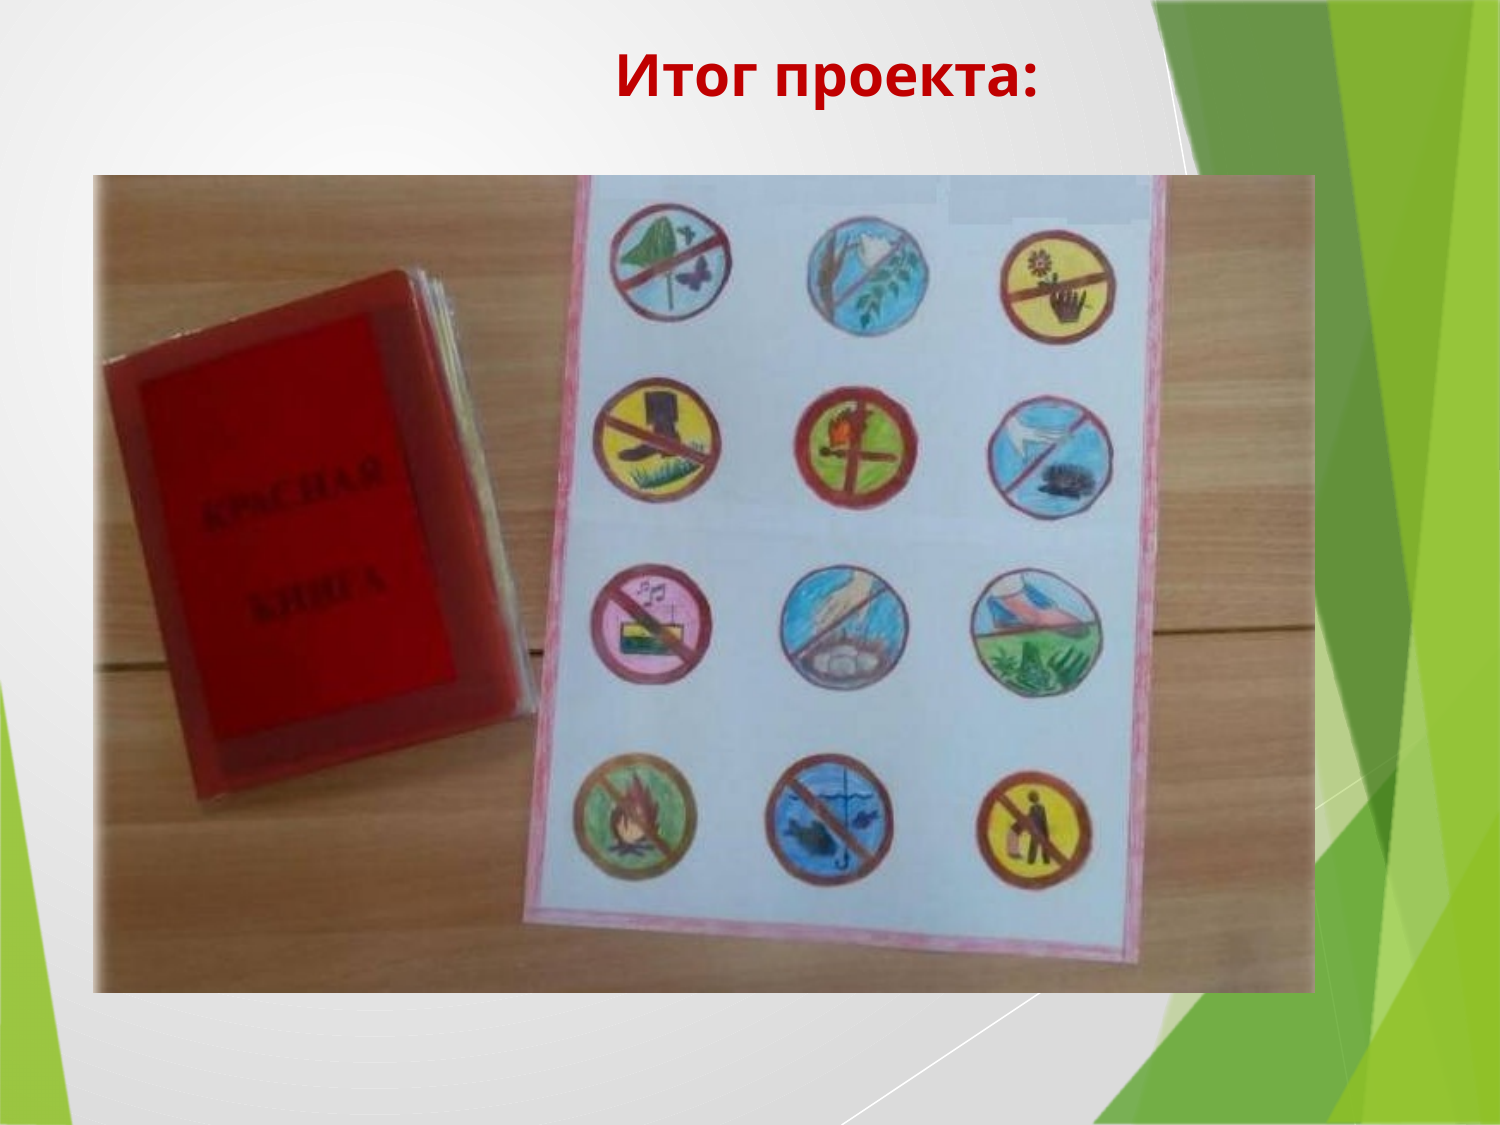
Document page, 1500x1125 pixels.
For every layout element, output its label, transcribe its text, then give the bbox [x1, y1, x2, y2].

picture [93, 175, 1315, 993]
text_box Итог проекта: [348, 30, 1306, 116]
